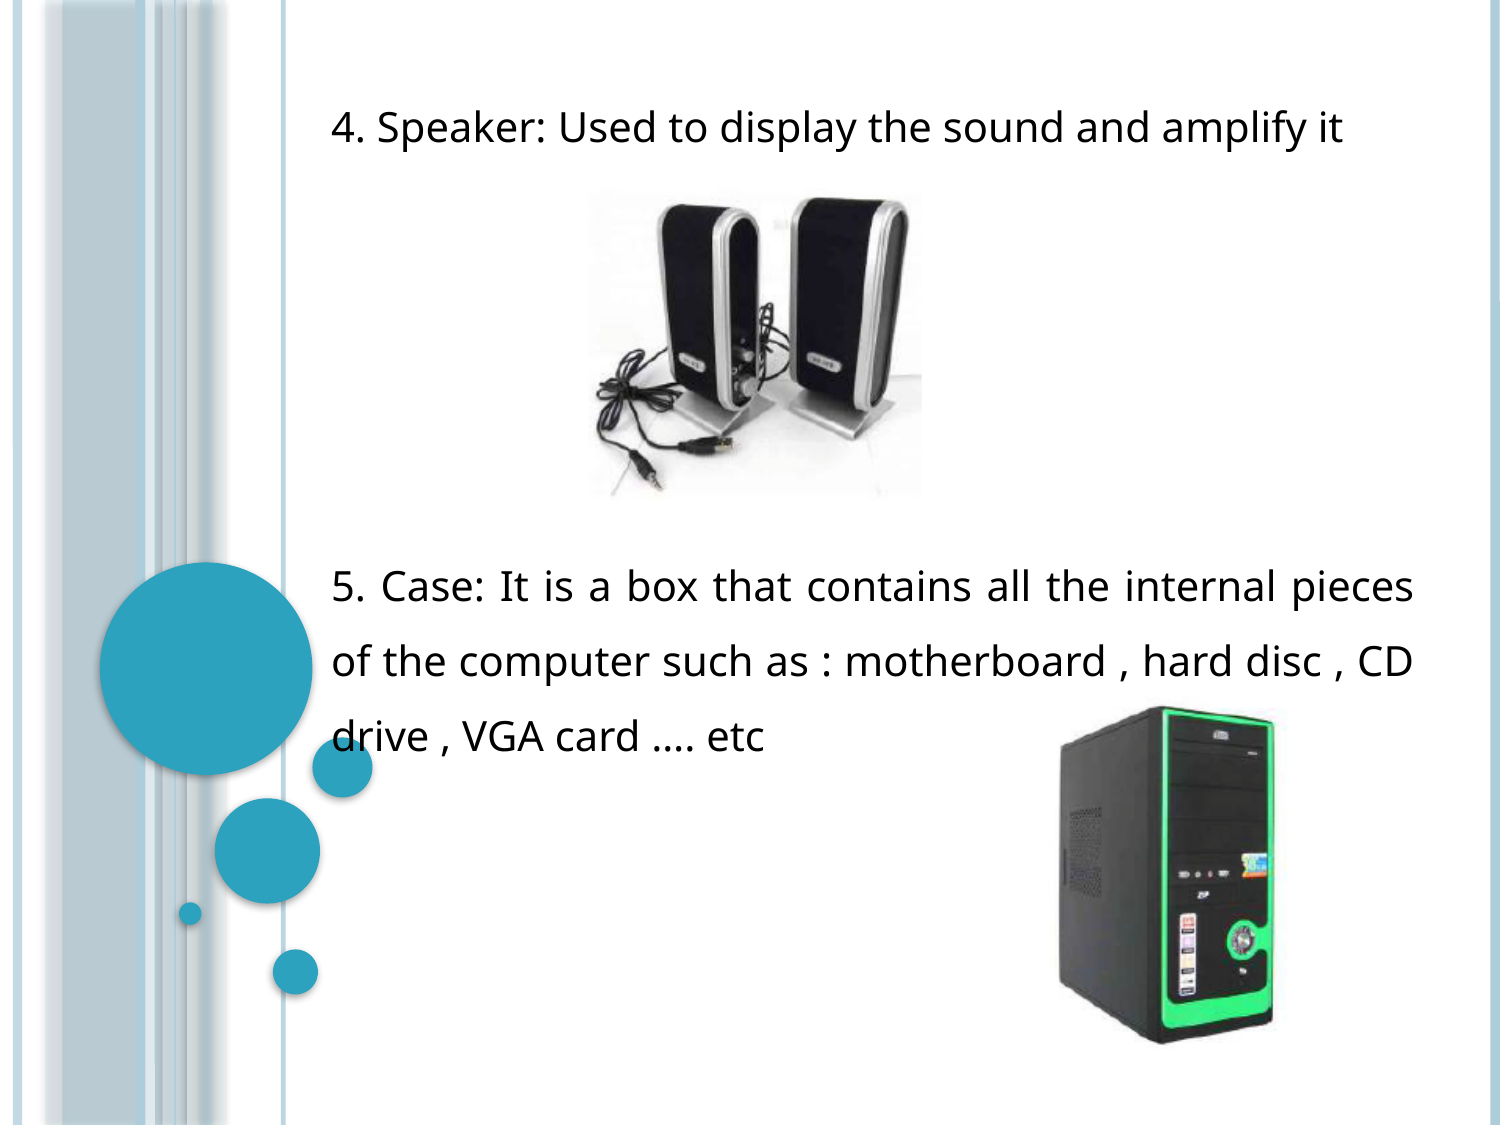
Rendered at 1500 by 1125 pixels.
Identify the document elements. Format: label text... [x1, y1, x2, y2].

picture [1042, 690, 1292, 1052]
text_box 4. Speaker: Used to display the sound and amplify it [316, 93, 1395, 159]
text_box 5. Case: It is a box that contains all the internal pieces of the computer such as : motherboard , hard disc , CD drive , VGA card …. etc [316, 527, 1430, 768]
picture [538, 186, 998, 507]
